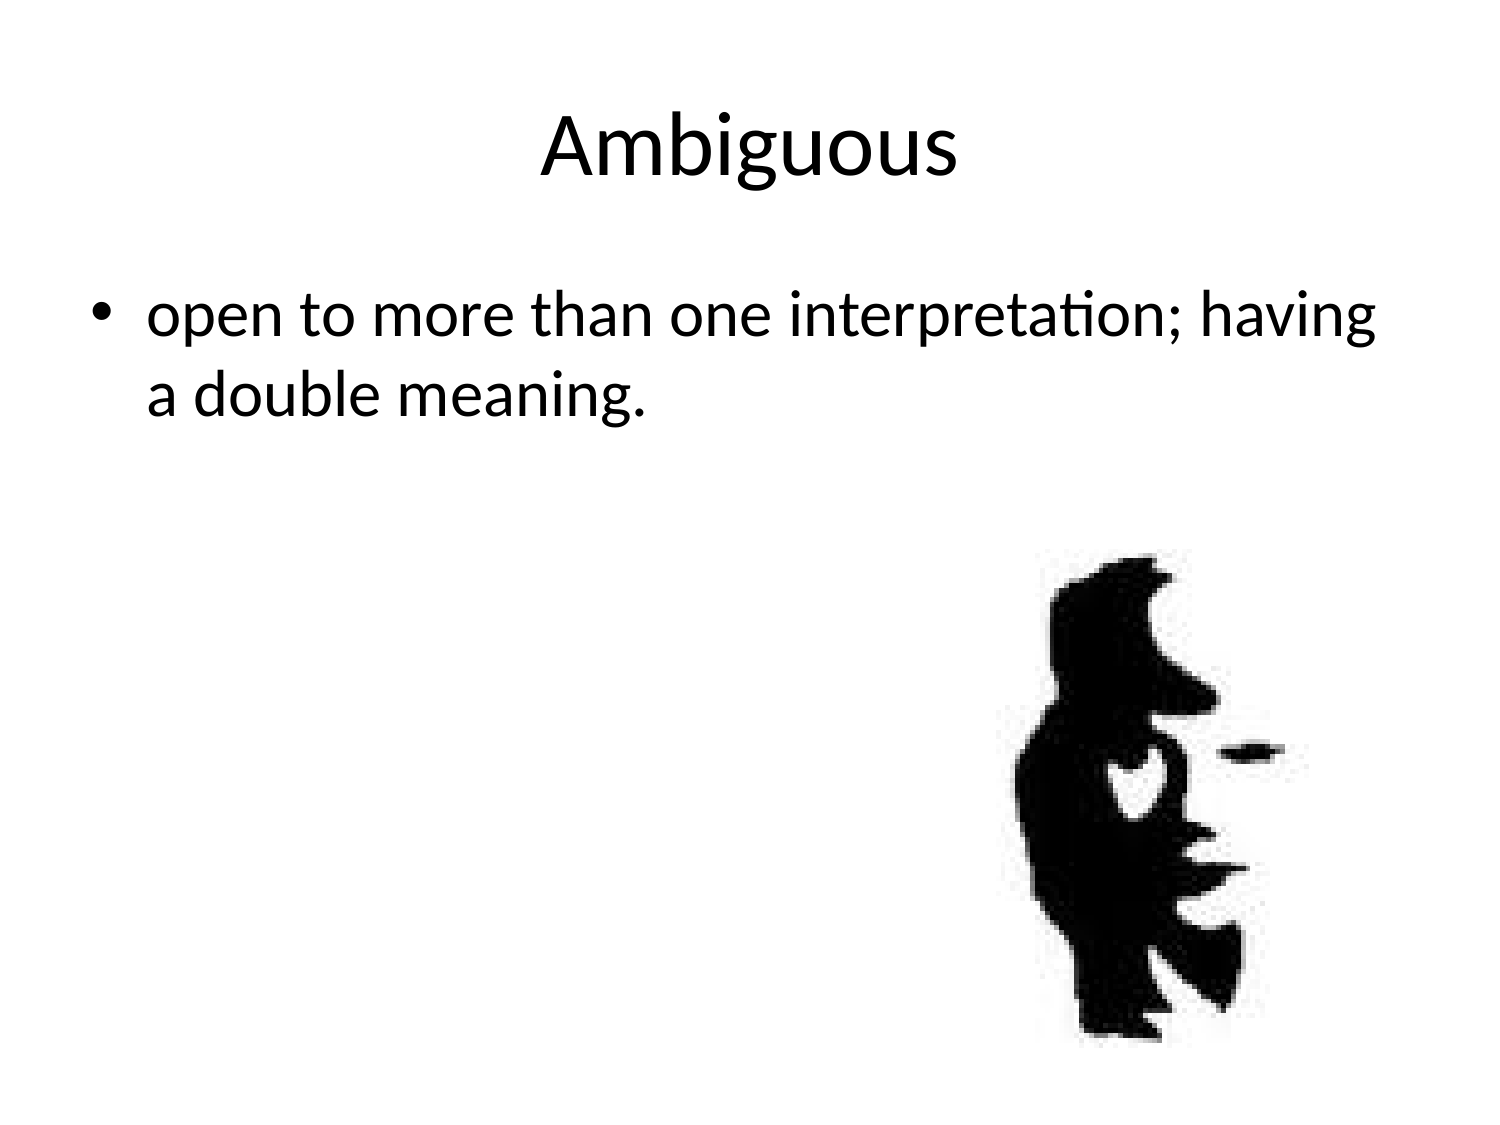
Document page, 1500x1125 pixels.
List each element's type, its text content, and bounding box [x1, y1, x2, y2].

title Ambiguous [75, 45, 1425, 233]
picture [957, 549, 1393, 1048]
list open to more than one interpretation; having a double meaning. [75, 262, 1425, 1005]
